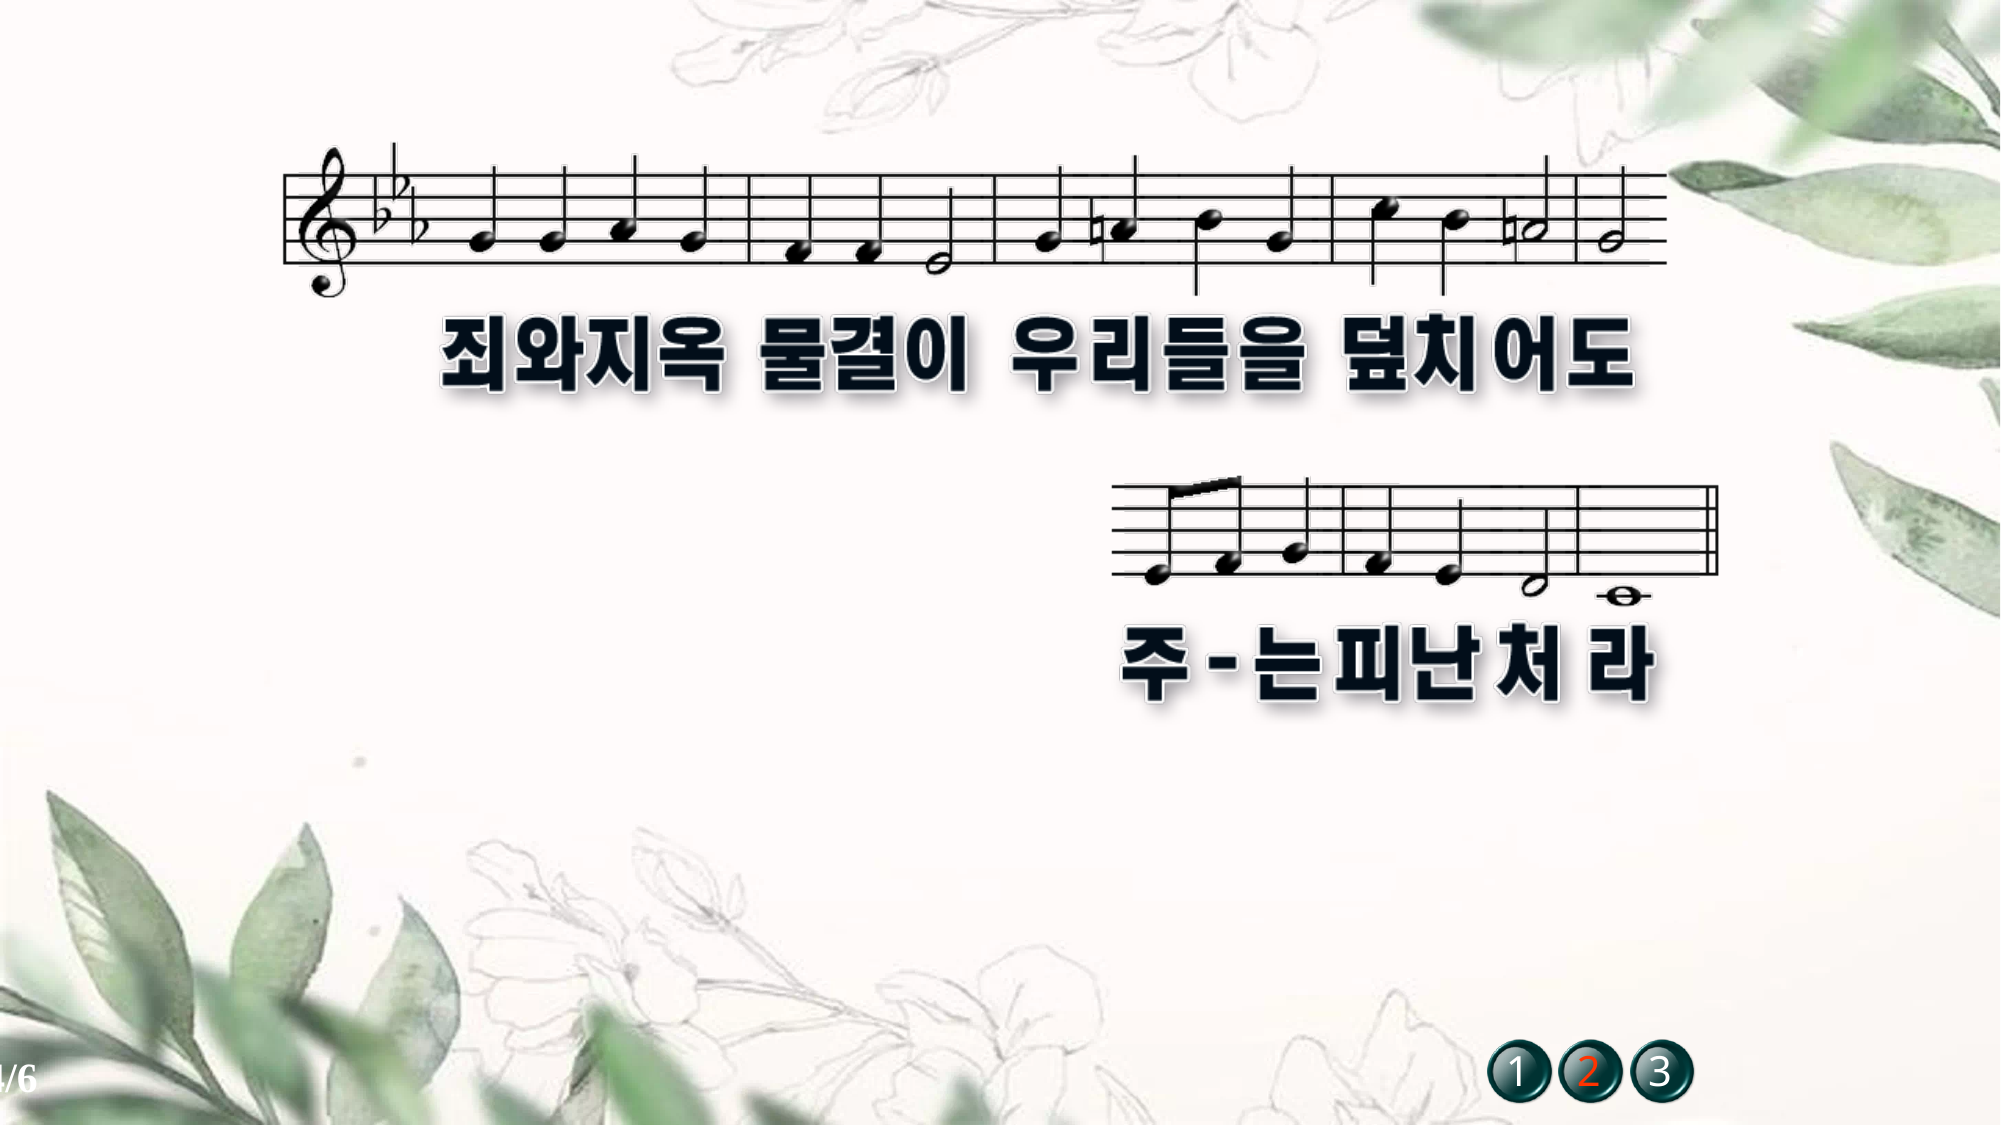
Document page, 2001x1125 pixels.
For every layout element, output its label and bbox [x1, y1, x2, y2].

text_box [1627, 1035, 1697, 1106]
text_box [1484, 1035, 1555, 1106]
picture [0, 0, 2001, 1125]
text_box [1555, 1035, 1626, 1106]
